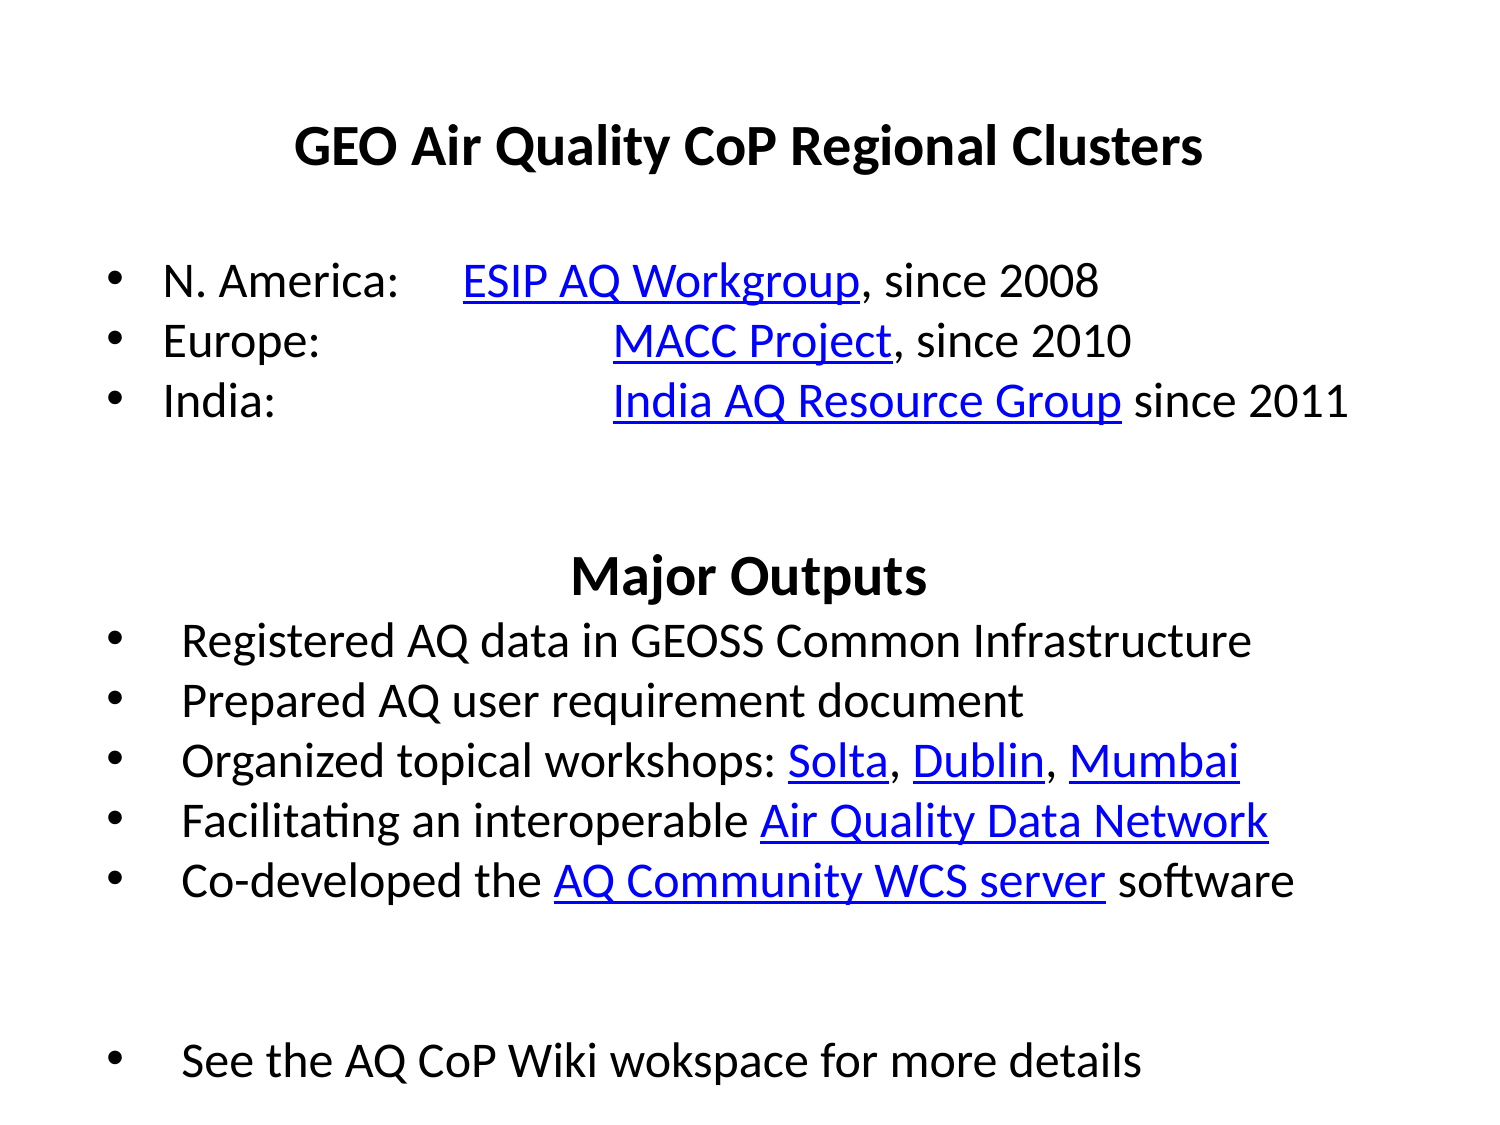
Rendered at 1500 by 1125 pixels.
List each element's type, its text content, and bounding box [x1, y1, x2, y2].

text_box GEO Air Quality CoP Regional Clusters N. America: ESIP AQ Workgroup, since 2008 Europe: MACC Project, since 2010 India: India AQ Resource Group since 2011 Major Outputs Registered AQ data in GEOSS Common Infrastructure Prepared AQ user requirement document Organized topical workshops: Solta, Dublin, Mumbai Facilitating an interoperable Air Quality Data Network Co-developed the AQ Community WCS server software See the AQ CoP Wiki wokspace for more details [91, 100, 1407, 1095]
